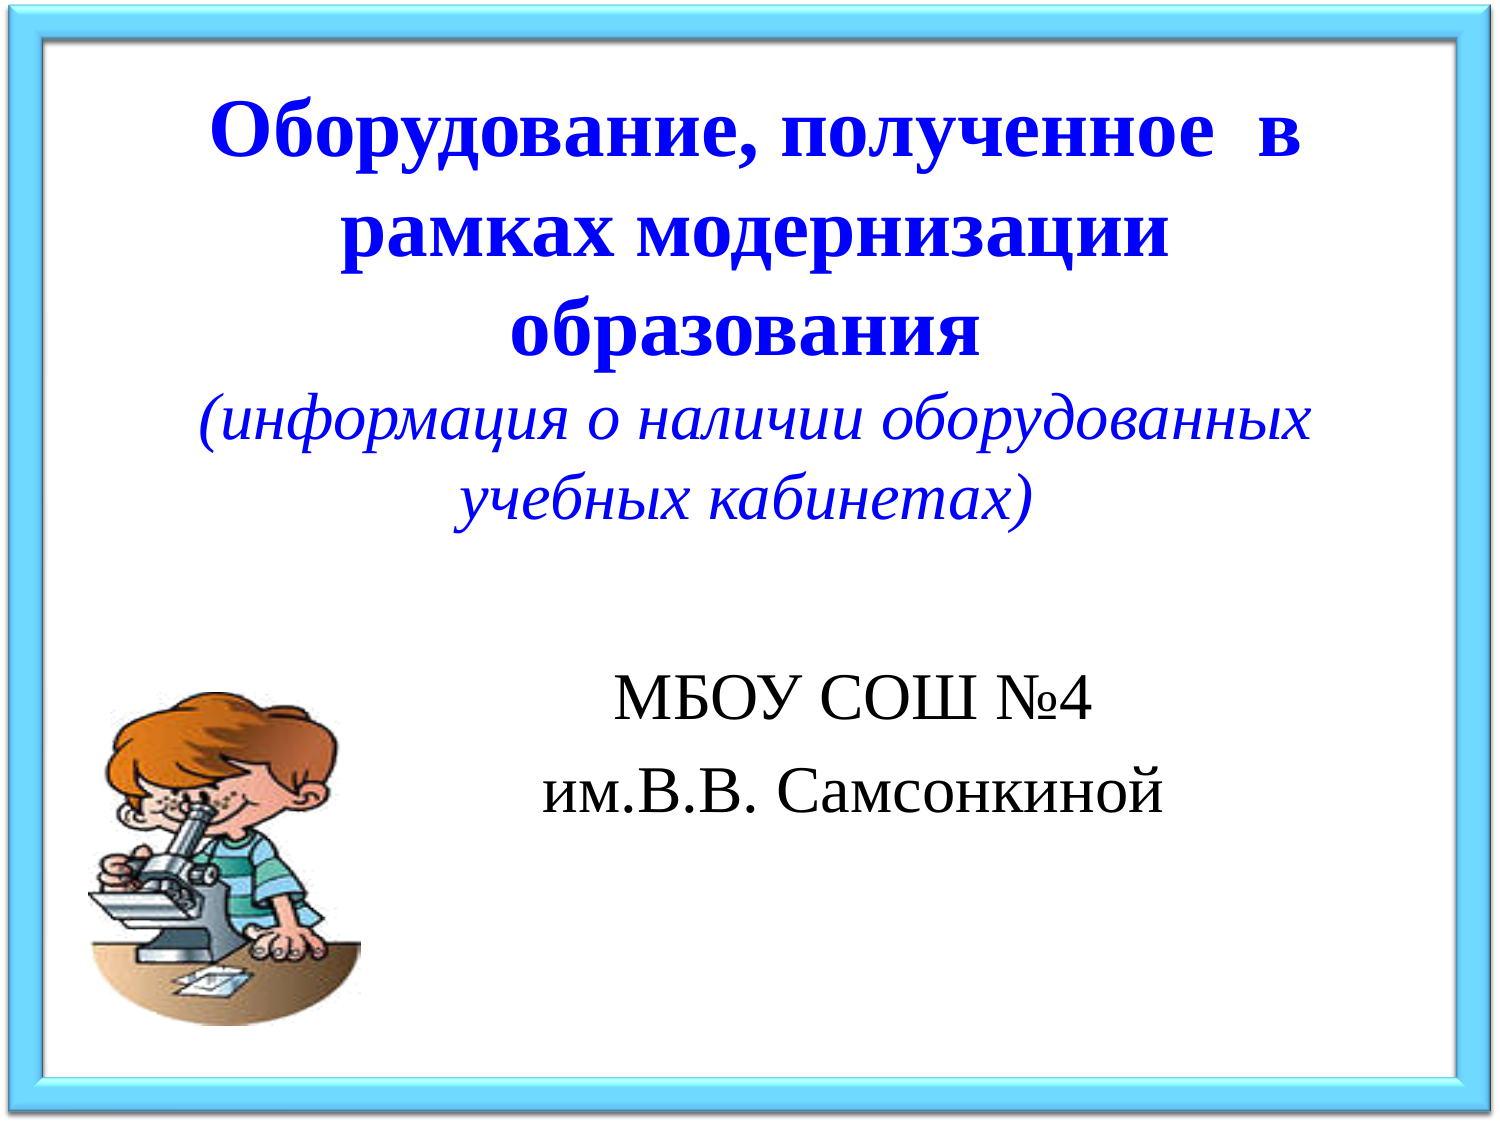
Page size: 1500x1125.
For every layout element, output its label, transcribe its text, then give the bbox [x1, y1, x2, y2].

title Оборудование, полученное в рамках модернизации образования (информация о наличии оборудованных учебных кабинетах) [88, 125, 1424, 480]
subtitle МБОУ СОШ №4 им.В.В. Самсонкиной [418, 644, 1306, 933]
picture [88, 692, 361, 1026]
